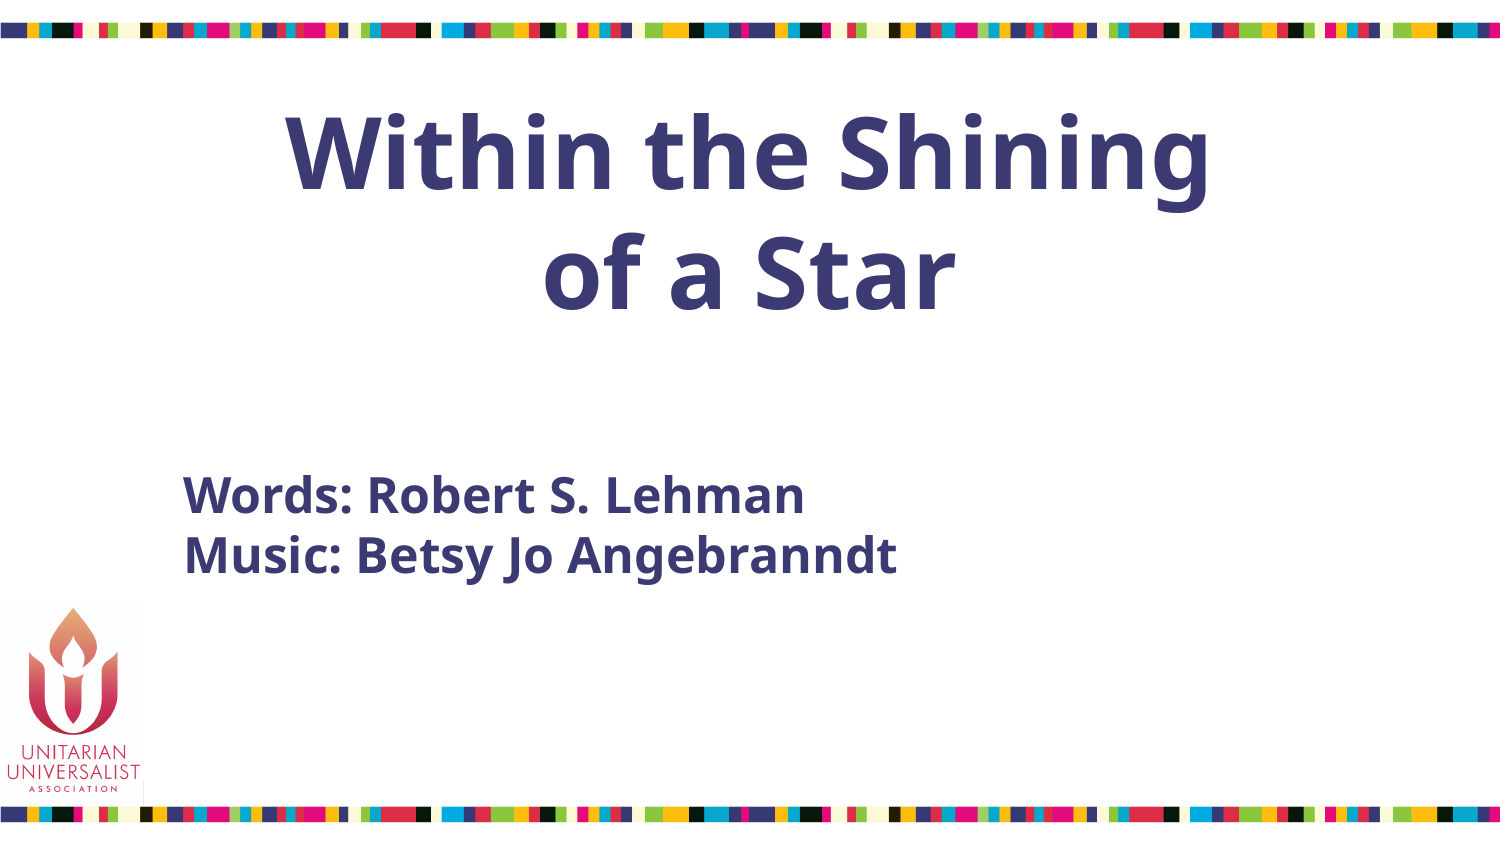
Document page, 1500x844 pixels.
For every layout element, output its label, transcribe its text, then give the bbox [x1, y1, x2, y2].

text_box Words: Robert S. Lehman Music: Betsy Jo Angebranndt [168, 448, 1495, 659]
text_box Within the Shining of a Star [74, 75, 1425, 345]
picture [0, 600, 1500, 824]
picture [0, 22, 1500, 40]
